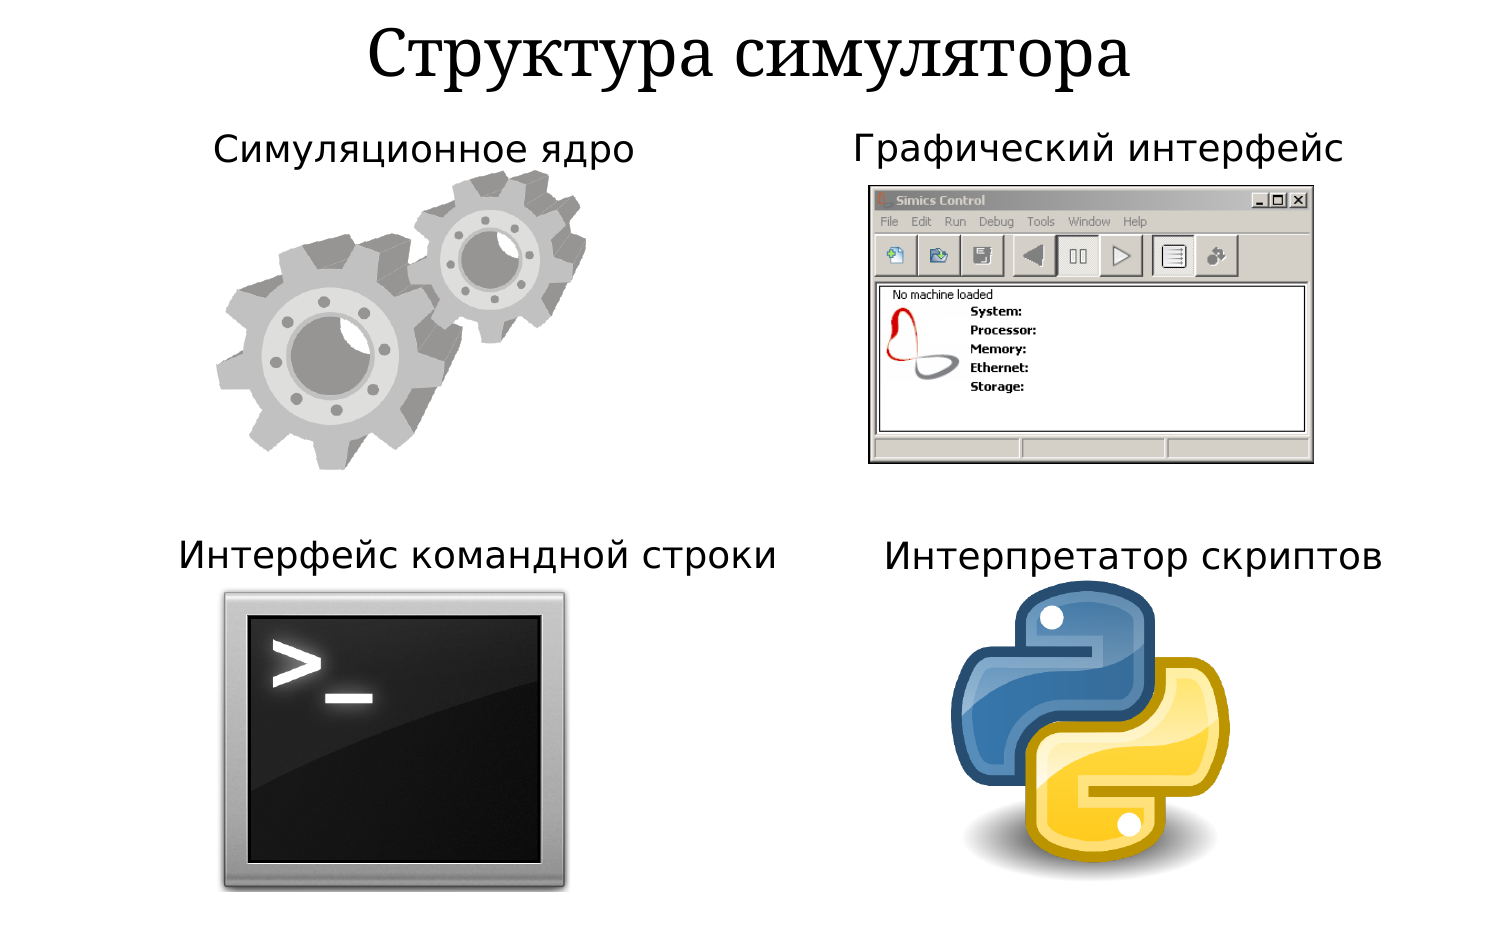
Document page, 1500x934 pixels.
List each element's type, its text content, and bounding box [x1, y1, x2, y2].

text_box Симуляционное ядро [198, 117, 641, 168]
picture [932, 573, 1248, 889]
text_box Интерпретатор скриптов [868, 524, 1376, 575]
title Структура симулятора [75, 37, 1425, 62]
picture [216, 170, 587, 470]
text_box Графический интерфейс [837, 116, 1273, 167]
picture [216, 587, 571, 892]
picture [868, 185, 1314, 465]
text_box Интерфейс командной строки [163, 523, 782, 574]
